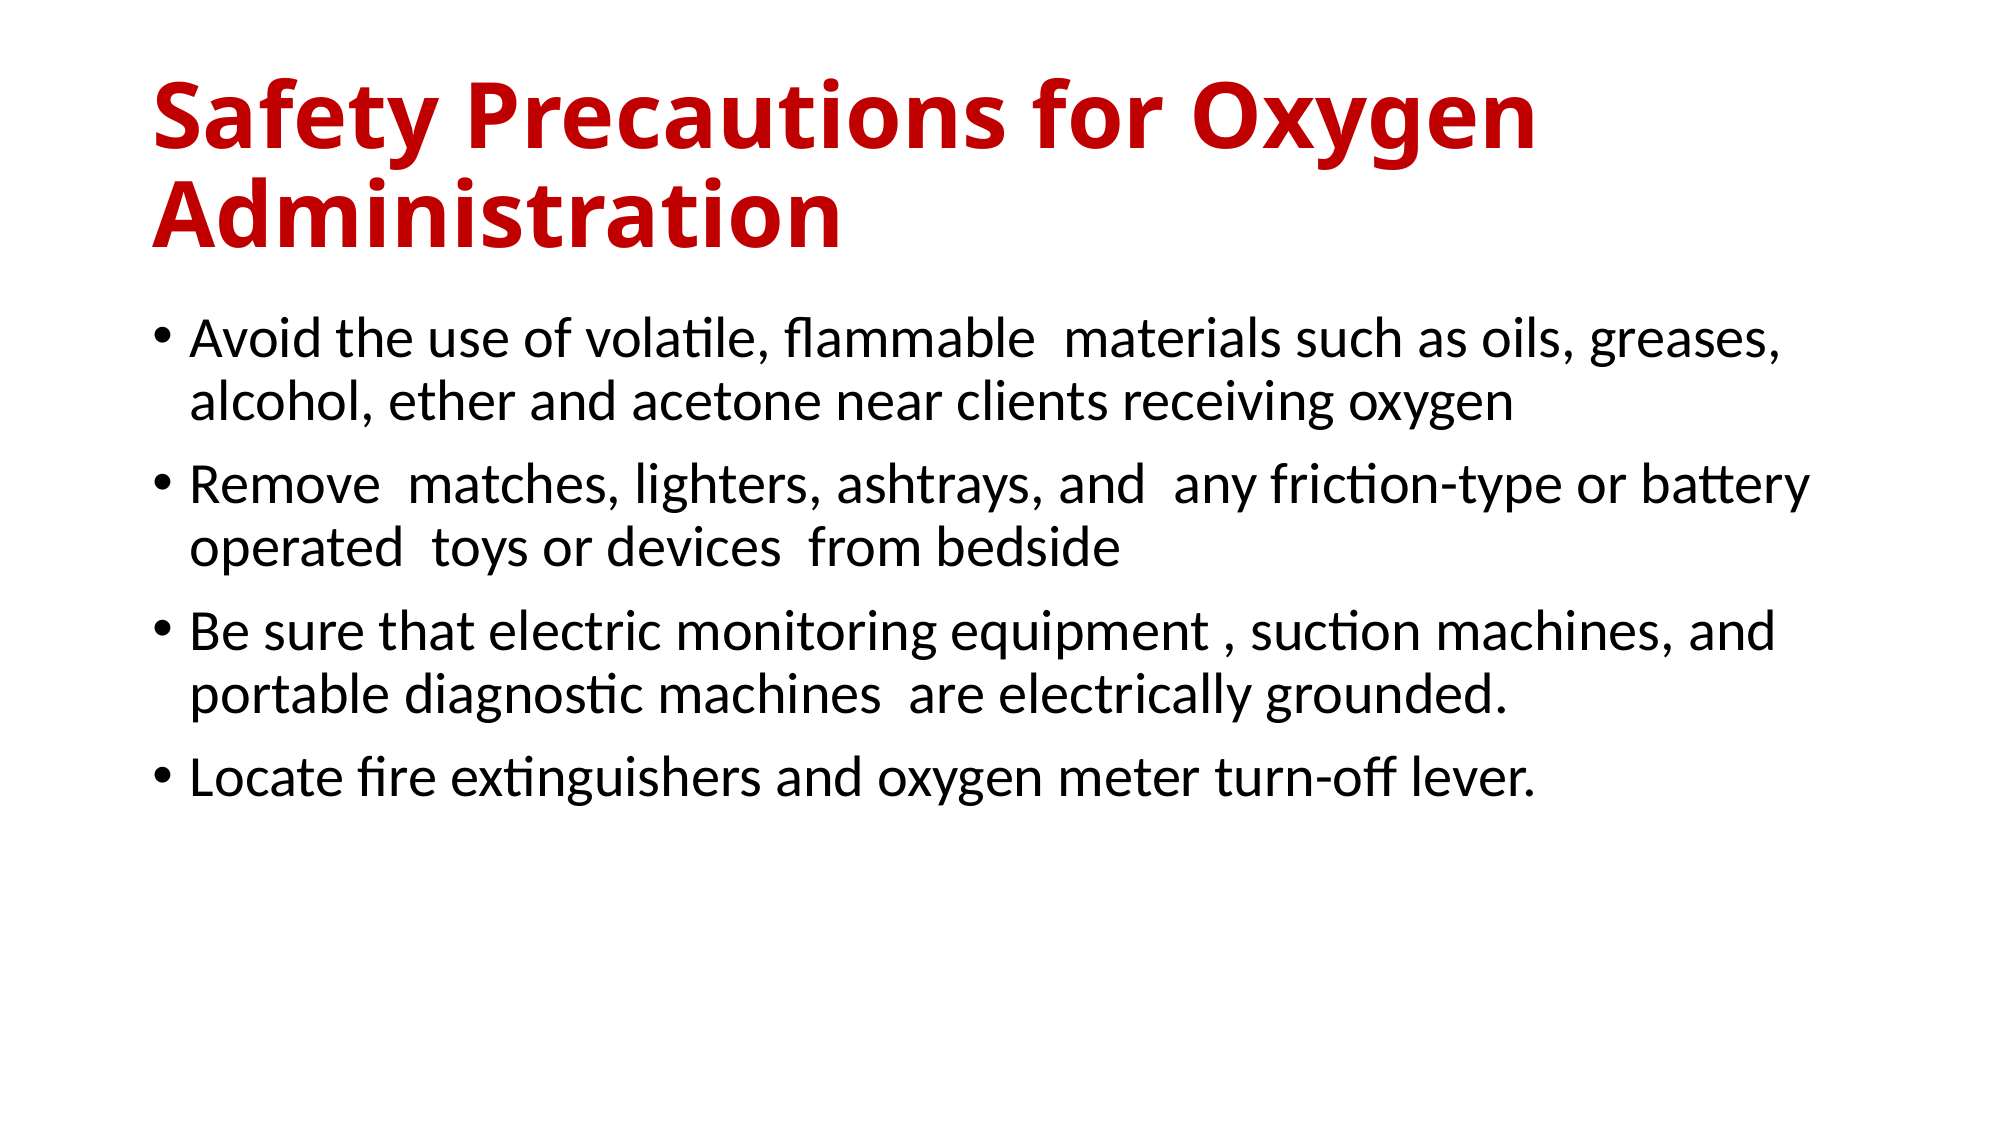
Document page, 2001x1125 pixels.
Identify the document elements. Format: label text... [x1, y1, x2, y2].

title Safety Precautions for Oxygen Administration [137, 59, 1863, 278]
list Avoid the use of volatile, flammable materials such as oils, greases, alcohol, ether and acetone near clients receiving oxygen Remove matches, lighters, ashtrays, and any friction-type or battery operated toys or devices from bedside Be sure that electric monitoring equipment , suction machines, and portable diagnostic machines are electrically grounded. Locate fire extinguishers and oxygen meter turn-off lever. [137, 299, 1863, 1014]
